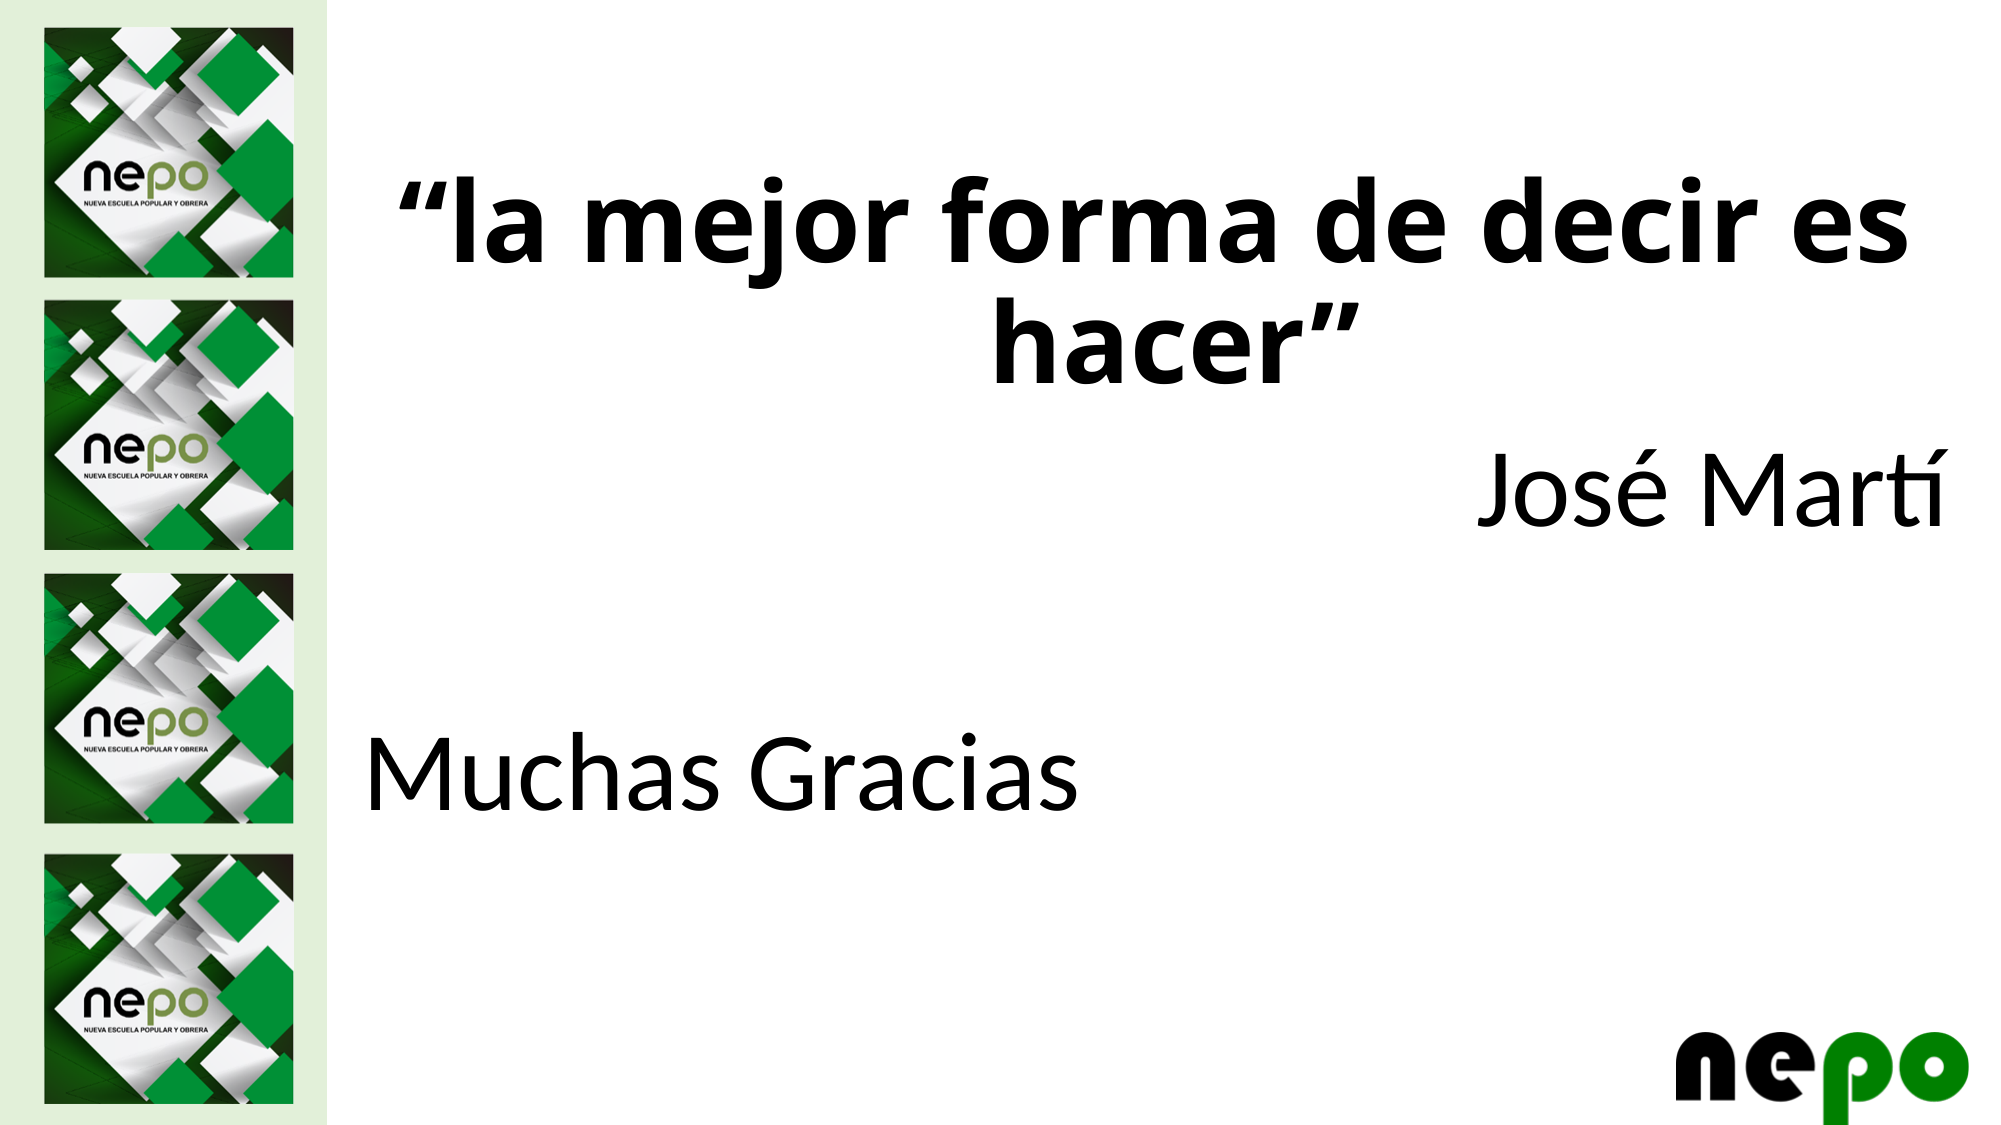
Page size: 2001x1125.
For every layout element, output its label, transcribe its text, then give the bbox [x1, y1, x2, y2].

list “la mejor forma de decir es hacer” José Martí Muchas Gracias [347, 157, 1964, 1014]
picture [0, 0, 327, 1125]
picture [1676, 1032, 1969, 1125]
